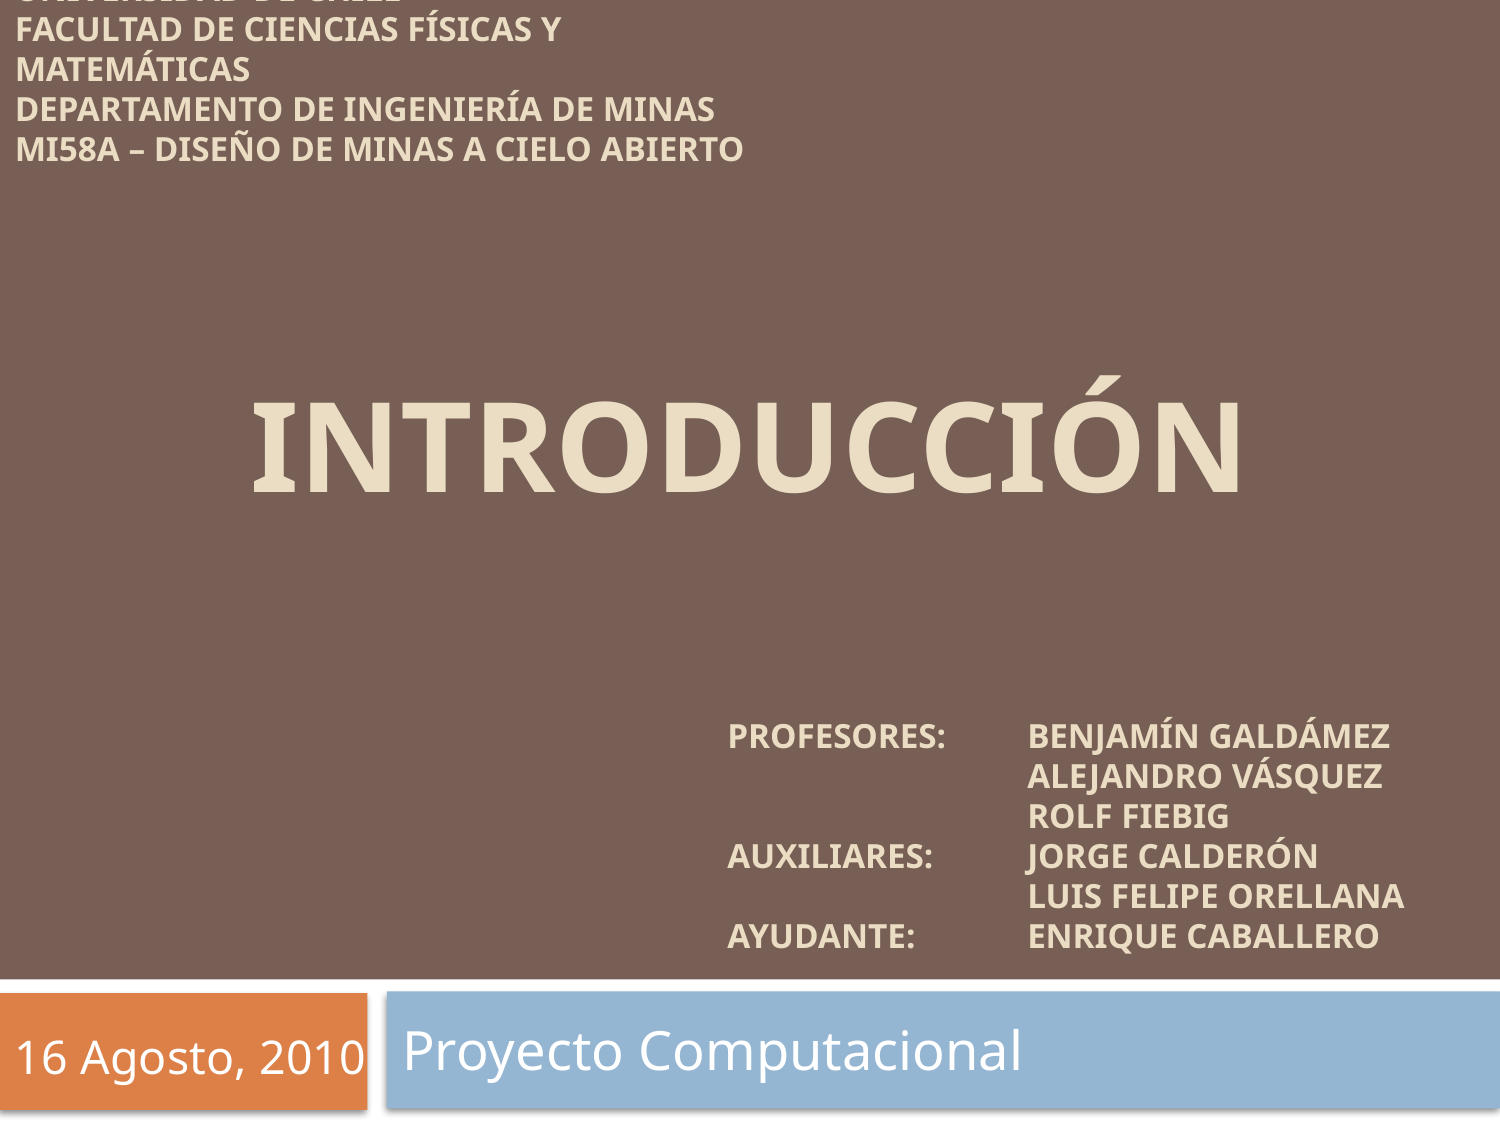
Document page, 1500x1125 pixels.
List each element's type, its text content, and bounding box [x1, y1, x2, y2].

text_box Introducción [0, 350, 1500, 525]
text_box Universidad de Chile Facultad de Ciencias Físicas y Matemáticas Departamento de Ingeniería de Minas MI58A – Diseño de Minas a Cielo Abierto [0, 0, 788, 175]
text_box Profesores: Benjamín Galdámez Alejandro Vásquez Rolf Fiebig Auxiliares: Jorge Calderón Luis Felipe Orellana Ayudante: Enrique Caballero [712, 724, 1500, 963]
subtitle Proyecto Computacional [387, 992, 1488, 1105]
text_box 16 Agosto, 2010 [0, 999, 388, 1113]
